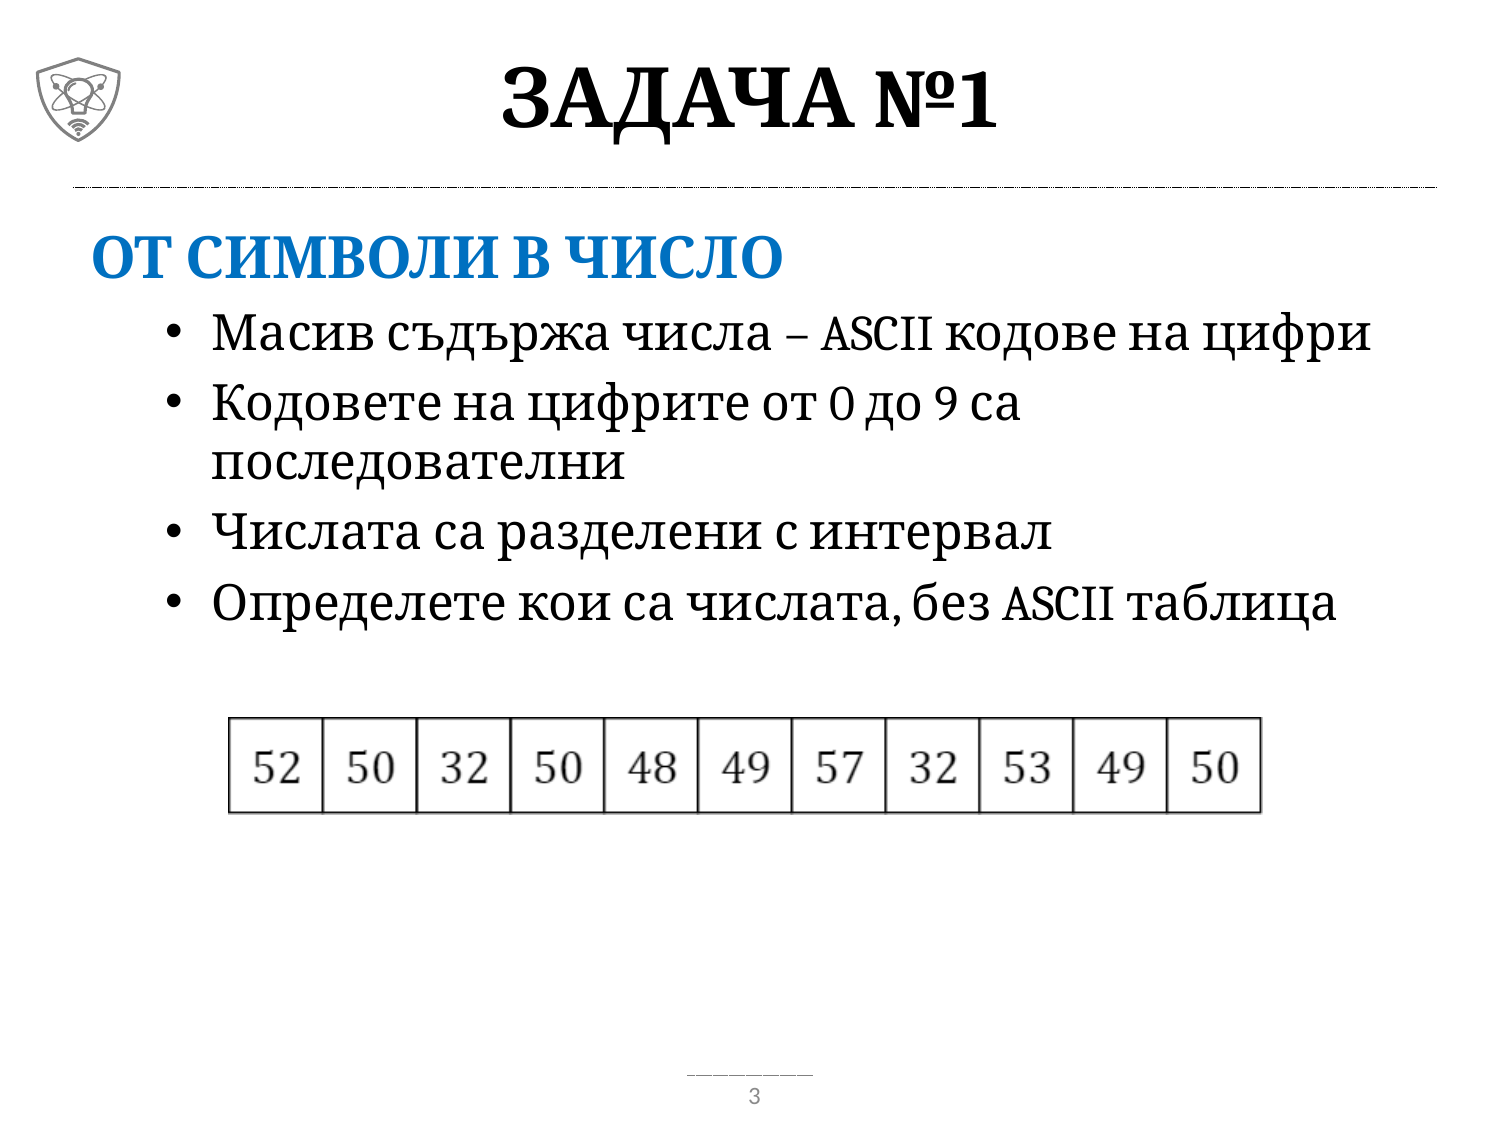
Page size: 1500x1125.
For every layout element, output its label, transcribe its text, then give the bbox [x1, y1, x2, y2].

picture [227, 717, 1263, 815]
title Задача №1 [0, 0, 1500, 188]
slide_number 3 [579, 1065, 930, 1125]
list От символи в число Масив съдържа числа – ASCII кодове на цифри Кодовете на цифрите от 0 до 9 са последователни Числата са разделени с интервал Определете кои са числата, без ASCII таблица [75, 212, 1450, 1063]
